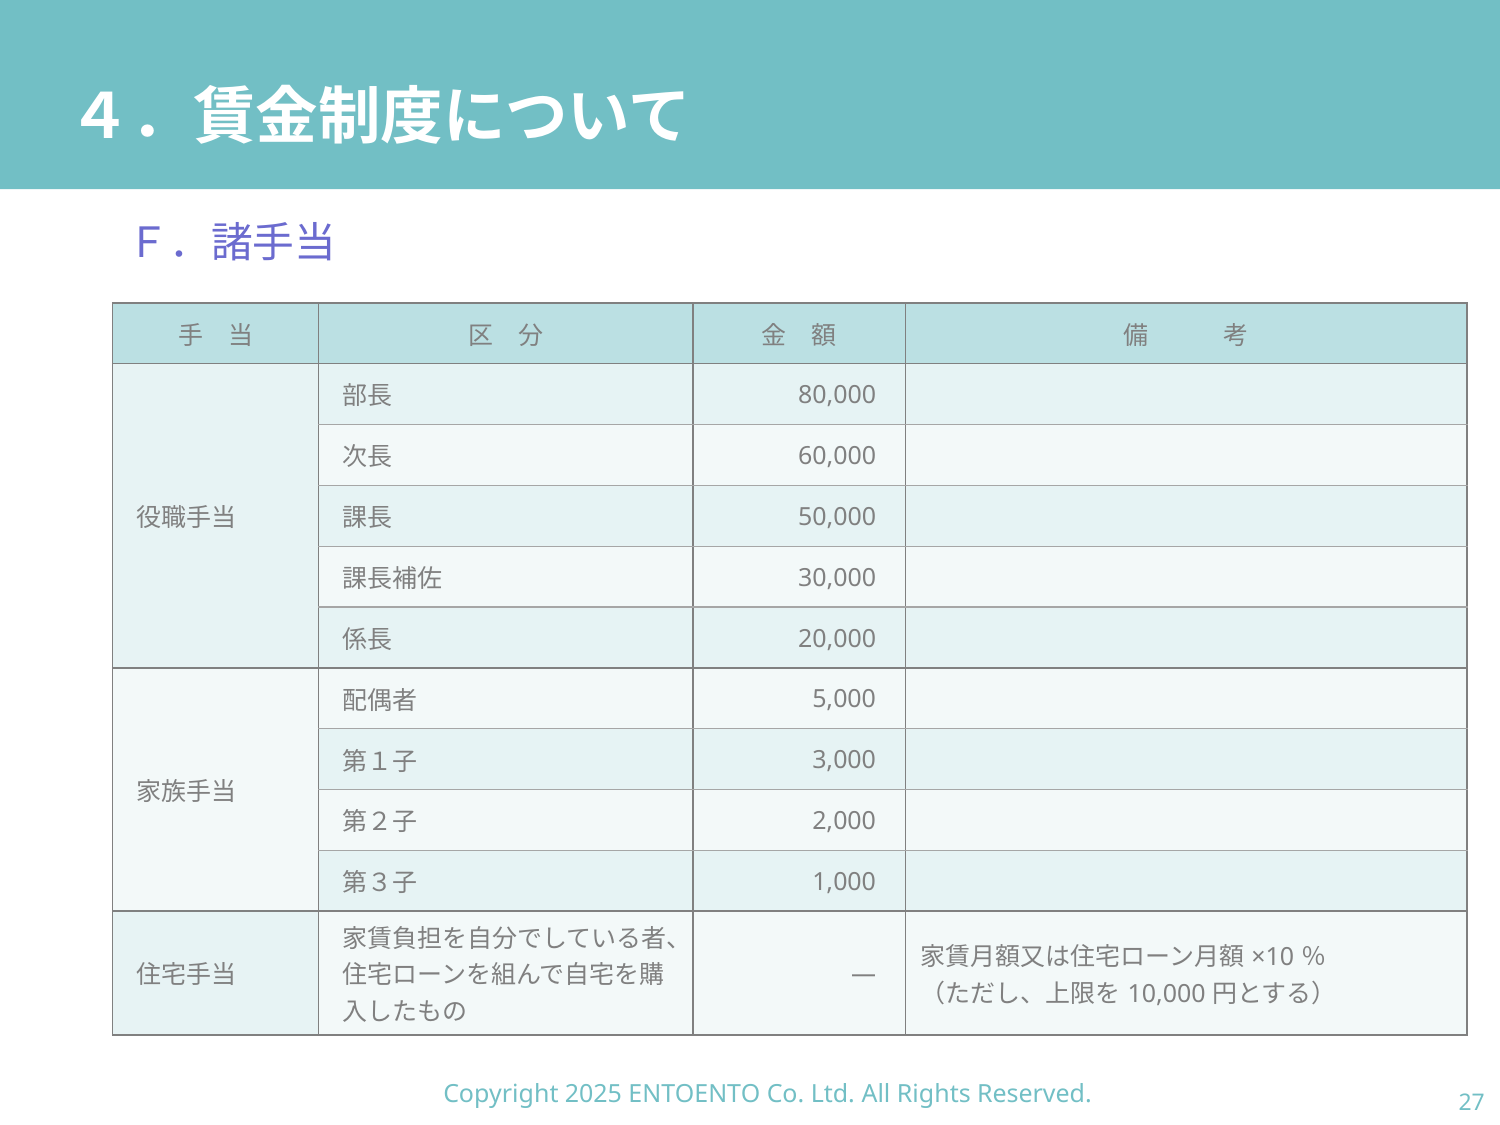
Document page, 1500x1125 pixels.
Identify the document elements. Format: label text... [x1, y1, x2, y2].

table_cell 次長 [319, 425, 692, 485]
table_cell 配偶者 [319, 669, 692, 728]
table_cell 家賃負担を自分でしている者、住宅ローンを組んで自宅を購入したもの [319, 912, 692, 1034]
table_cell [906, 729, 1466, 789]
table_cell [906, 790, 1466, 850]
table_cell 住宅手当 [113, 912, 318, 1034]
table_header 金 額 [694, 304, 905, 363]
table_cell 3,000 [694, 729, 905, 789]
table_cell 2,000 [694, 790, 905, 850]
table_cell [906, 608, 1466, 667]
table_cell [906, 364, 1466, 424]
table_cell ― [694, 912, 905, 1034]
table_cell 60,000 [694, 425, 905, 485]
slide_number 26 [1187, 1079, 1500, 1123]
table_cell [906, 486, 1466, 546]
table_cell [906, 425, 1466, 485]
table_cell 部長 [319, 364, 692, 424]
table_cell 20,000 [694, 608, 905, 667]
footer Copyright 2025 ENTOENTO Co. Ltd. All Rights Reserved. [206, 1070, 1331, 1125]
table_cell 30,000 [694, 547, 905, 606]
list Ｆ．諸手当 [112, 208, 1388, 302]
table_cell 5,000 [694, 669, 905, 728]
table_cell 第３子 [319, 851, 692, 910]
table_header 手 当 [113, 304, 318, 363]
table_cell 課長補佐 [319, 547, 692, 606]
table_cell 家賃月額又は住宅ローン月額×10％ （ただし、上限を10,000円とする） [906, 912, 1466, 1034]
table_cell [906, 547, 1466, 606]
table_cell [906, 851, 1466, 910]
table_cell 課長 [319, 486, 692, 546]
table_cell 80,000 [694, 364, 905, 424]
table_cell 役職手当 [113, 364, 318, 667]
table_cell 第１子 [319, 729, 692, 789]
table_cell 係長 [319, 608, 692, 667]
title ４．賃金制度について [53, 42, 1388, 185]
table_cell 1,000 [694, 851, 905, 910]
table_header 備 考 [906, 304, 1466, 363]
table_cell 家族手当 [113, 669, 318, 910]
table_header 区 分 [319, 304, 692, 363]
table_cell [906, 669, 1466, 728]
table_cell 50,000 [694, 486, 905, 546]
table_cell 第２子 [319, 790, 692, 850]
